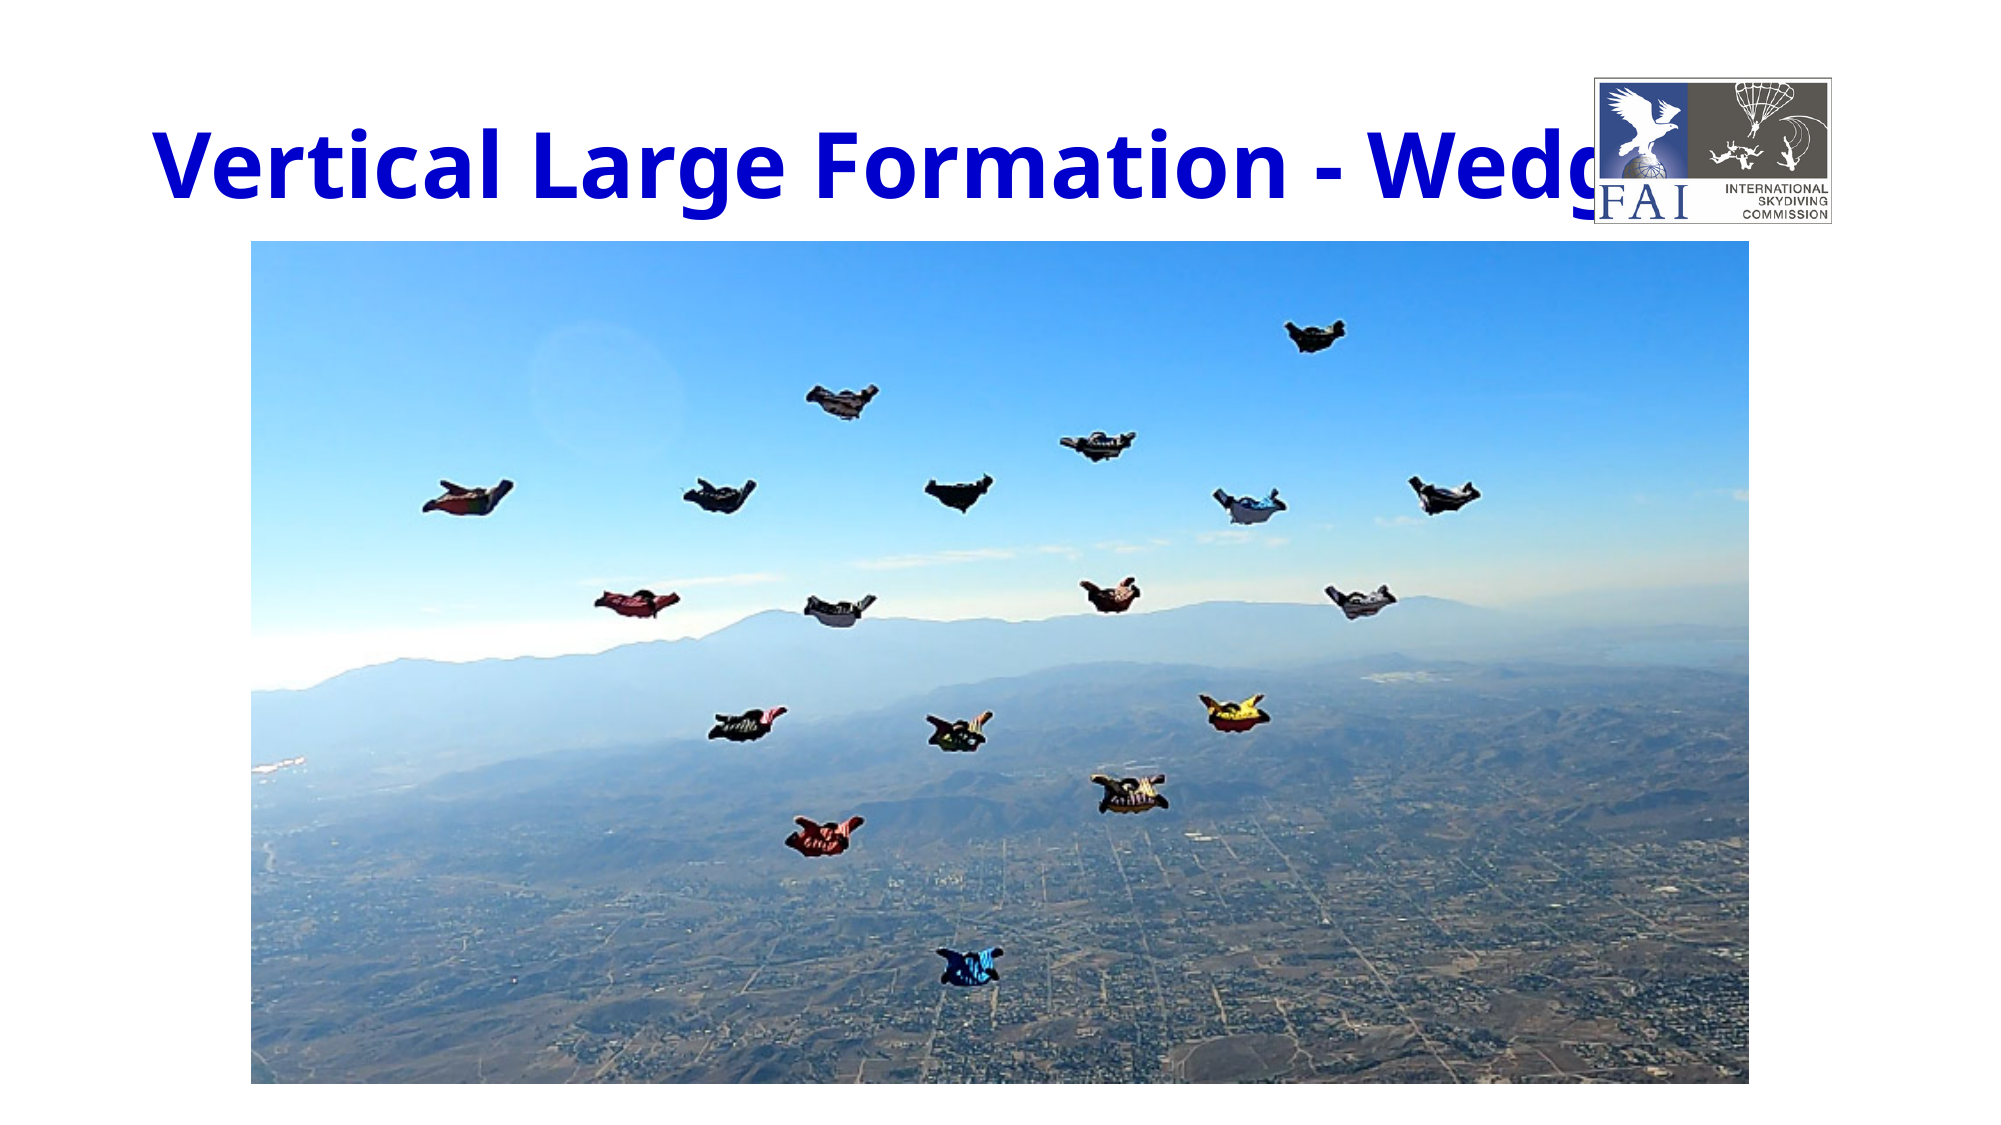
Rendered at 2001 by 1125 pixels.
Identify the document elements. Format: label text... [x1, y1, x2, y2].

picture [1594, 77, 1832, 224]
title Vertical Large Formation - Wedge [137, 59, 1863, 278]
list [251, 241, 1749, 1084]
